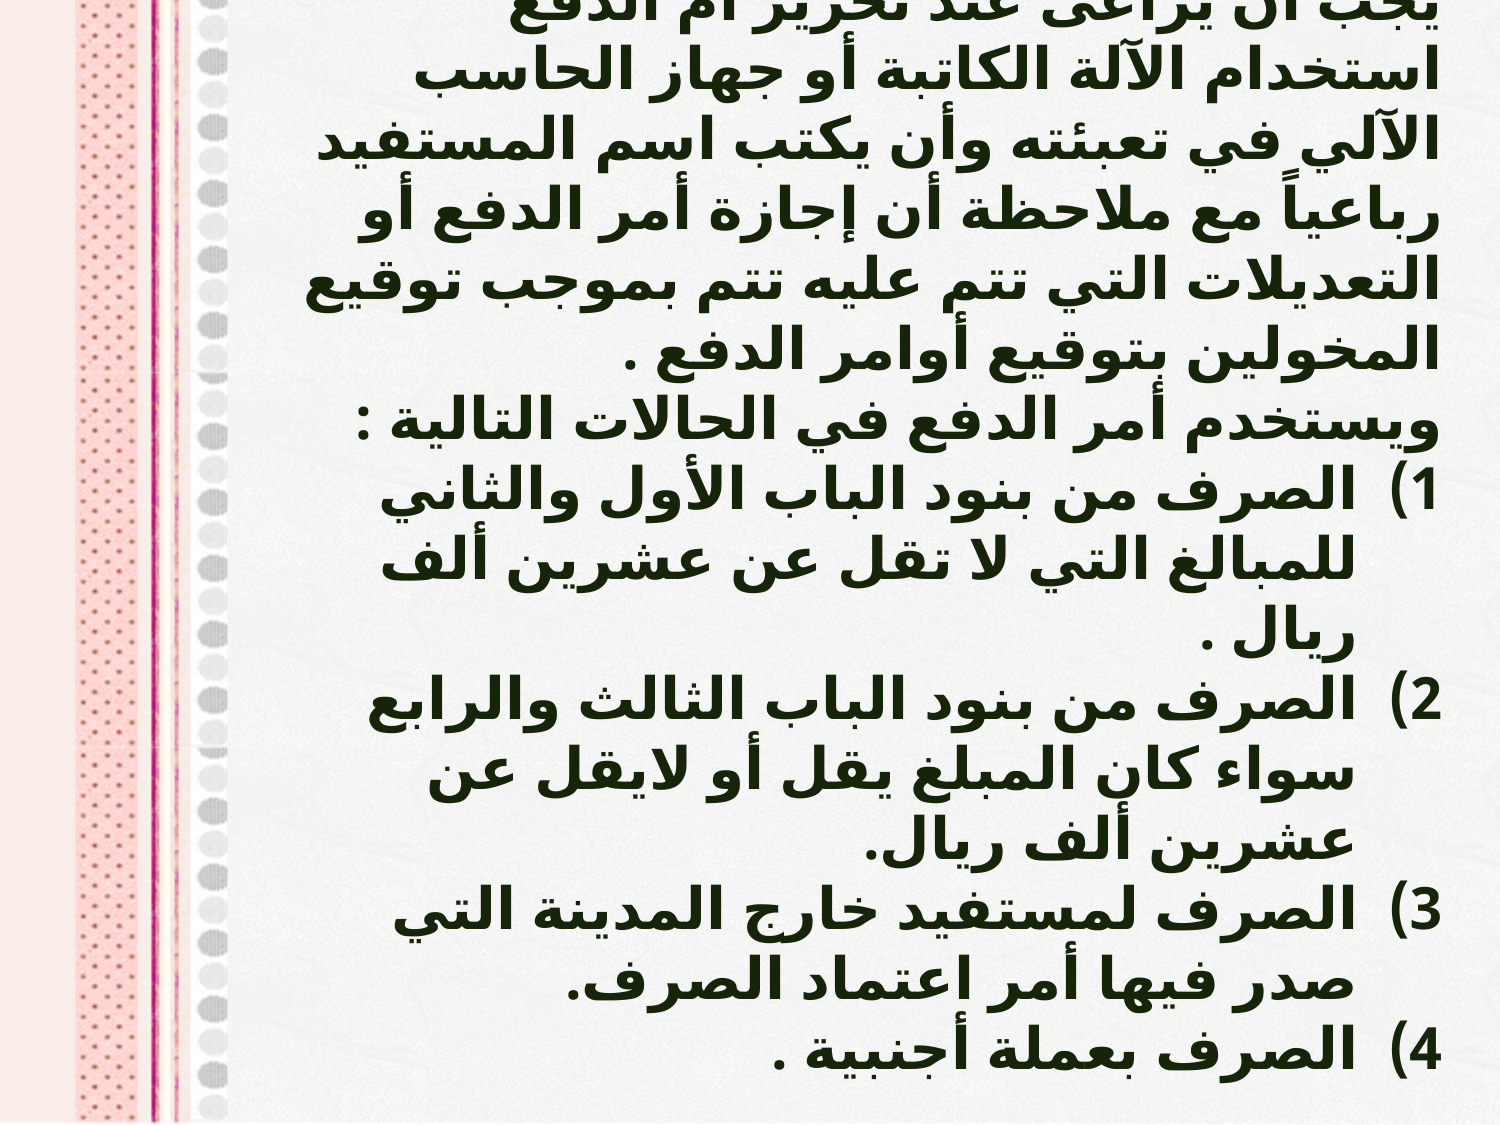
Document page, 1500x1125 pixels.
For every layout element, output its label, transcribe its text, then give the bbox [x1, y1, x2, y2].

picture [0, 0, 1500, 1125]
text_box يجب أن يراعى عند تحرير أم الدفع استخدام الآلة الكاتبة أو جهاز الحاسب الآلي في تعبئته وأن يكتب اسم المستفيد رباعياً مع ملاحظة أن إجازة أمر الدفع أو التعديلات التي تتم عليه تتم بموجب توقيع المخولين بتوقيع أوامر الدفع . ويستخدم أمر الدفع في الحالات التالية : الصرف من بنود الباب الأول والثاني للمبالغ التي لا تقل عن عشرين ألف ريال . الصرف من بنود الباب الثالث والرابع سواء كان المبلغ يقل أو لايقل عن عشرين ألف ريال. الصرف لمستفيد خارج المدينة التي صدر فيها أمر اعتماد الصرف. الصرف بعملة أجنبية . [238, 31, 1468, 1011]
